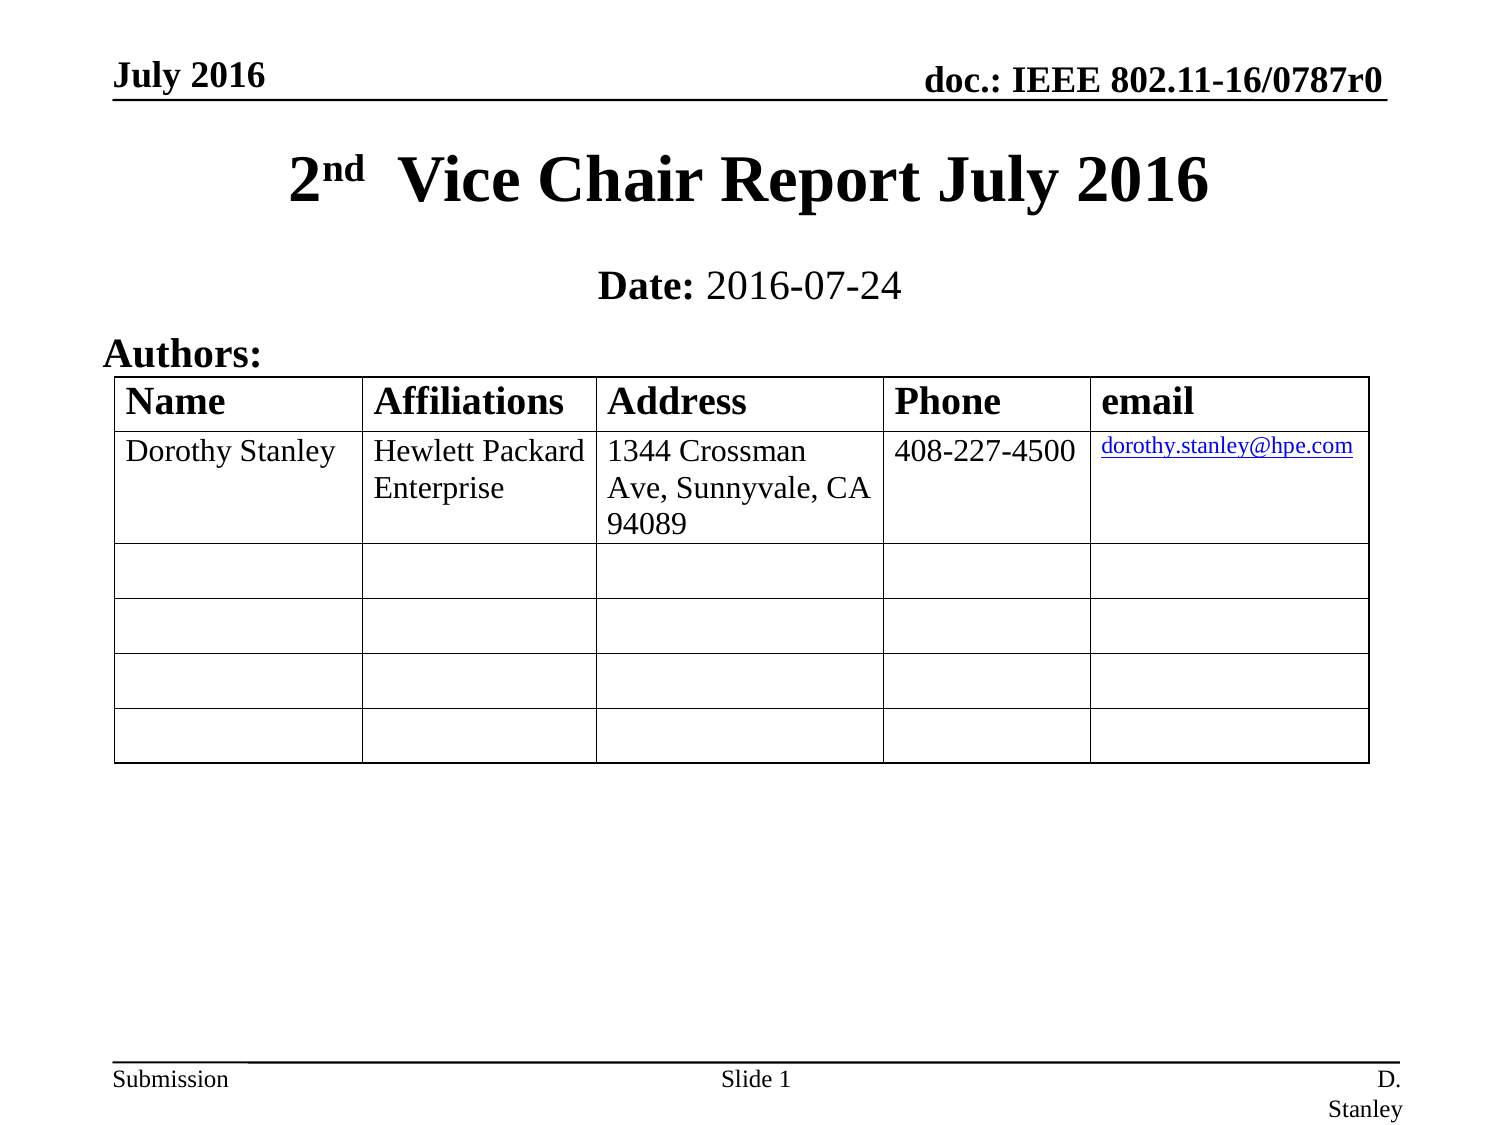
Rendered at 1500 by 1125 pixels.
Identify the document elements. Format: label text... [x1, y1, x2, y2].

slide_number Slide 1 [712, 1061, 800, 1093]
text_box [99, 376, 1396, 812]
list Date: 2016-07-24 [112, 249, 1388, 313]
text_box Authors: [87, 318, 325, 381]
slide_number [112, 49, 413, 96]
footer D. Stanley, HP Enterprise [1324, 1061, 1402, 1093]
title 2nd Vice Chair Report July 2016 [112, 112, 1388, 238]
